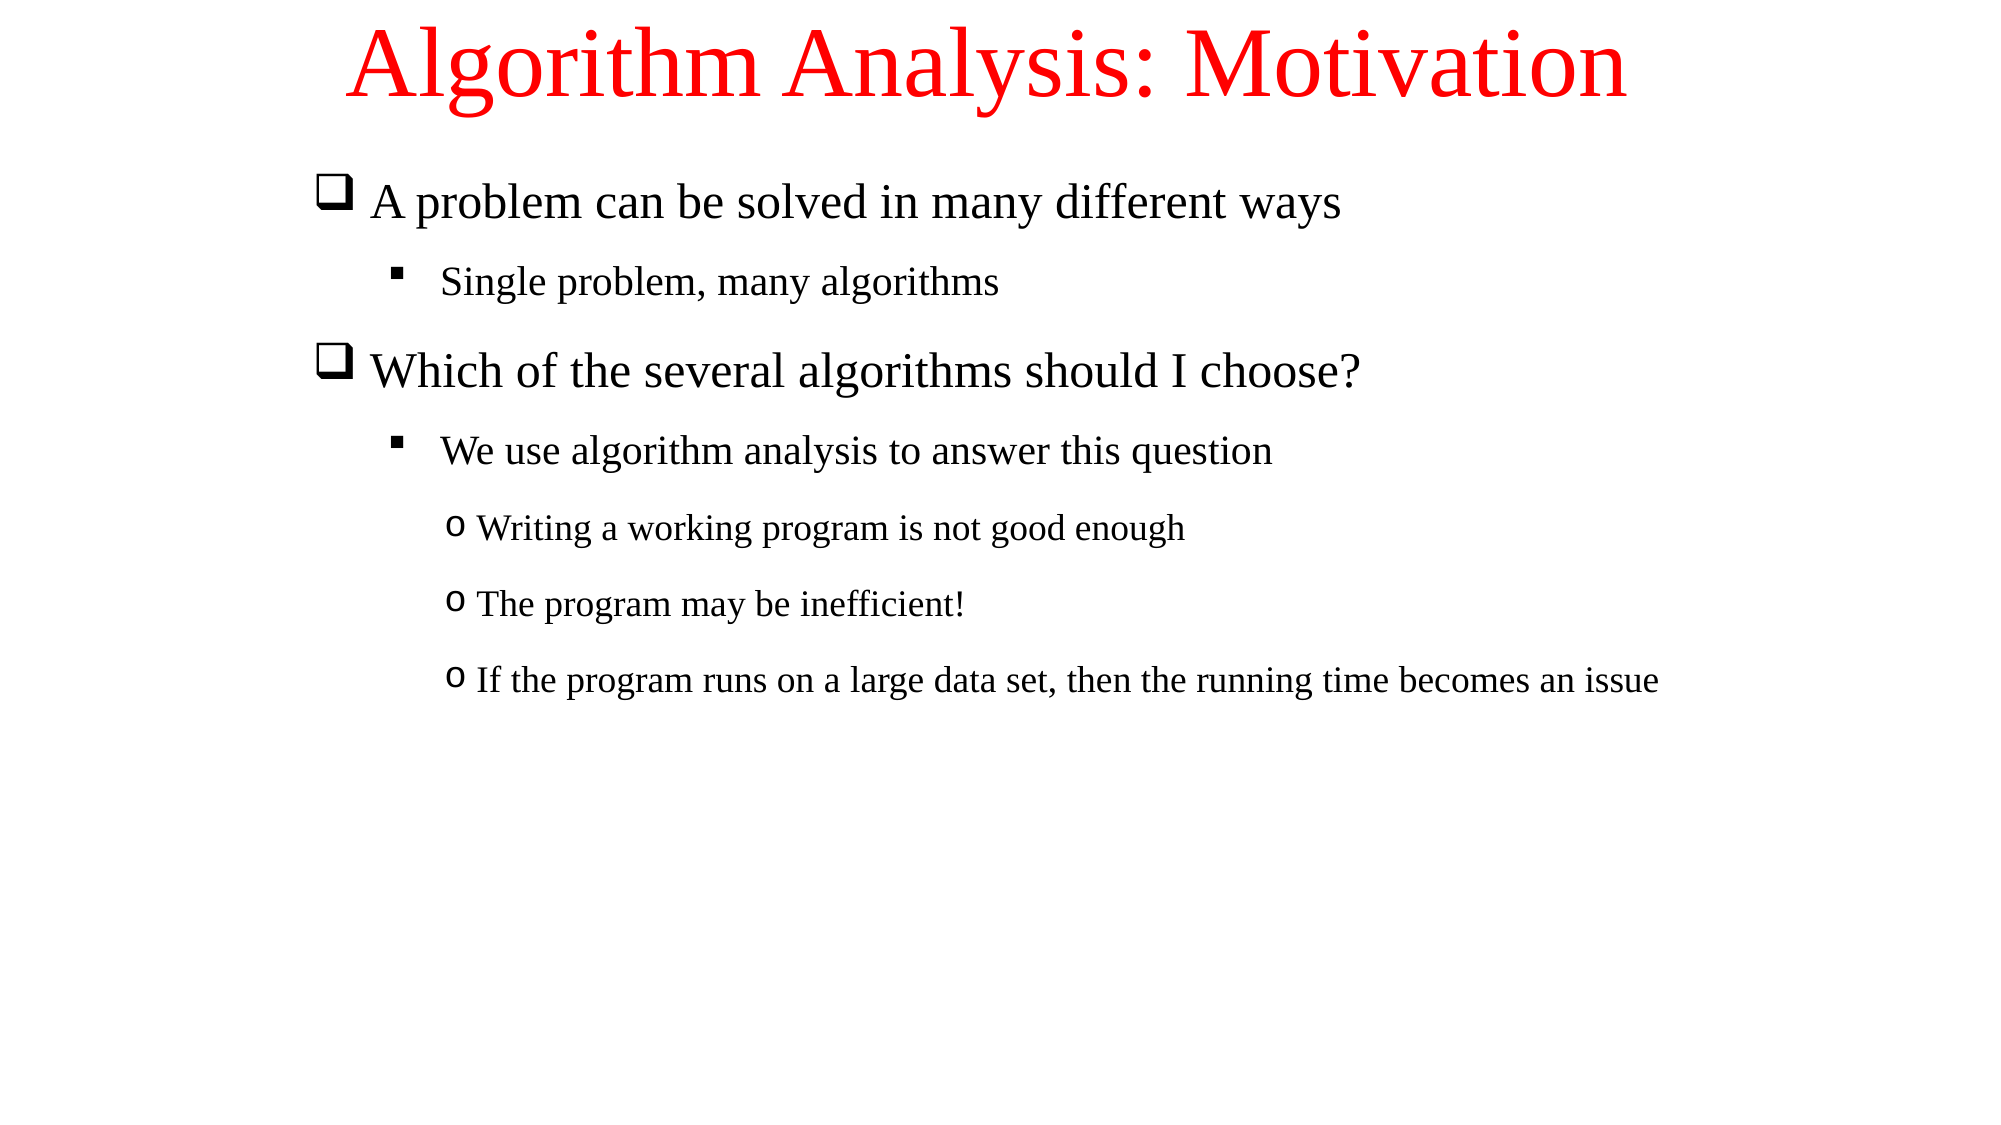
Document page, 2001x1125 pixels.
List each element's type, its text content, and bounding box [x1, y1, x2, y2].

title Algorithm Analysis: Motivation [284, 23, 1716, 126]
subtitle A problem can be solved in many different ways Single problem, many algorithms Which of the several algorithms should I choose? We use algorithm analysis to answer this question Writing a working program is not good enough The program may be inefficient! If the program runs on a large data set, then the running time becomes an issue [278, 172, 1728, 1032]
